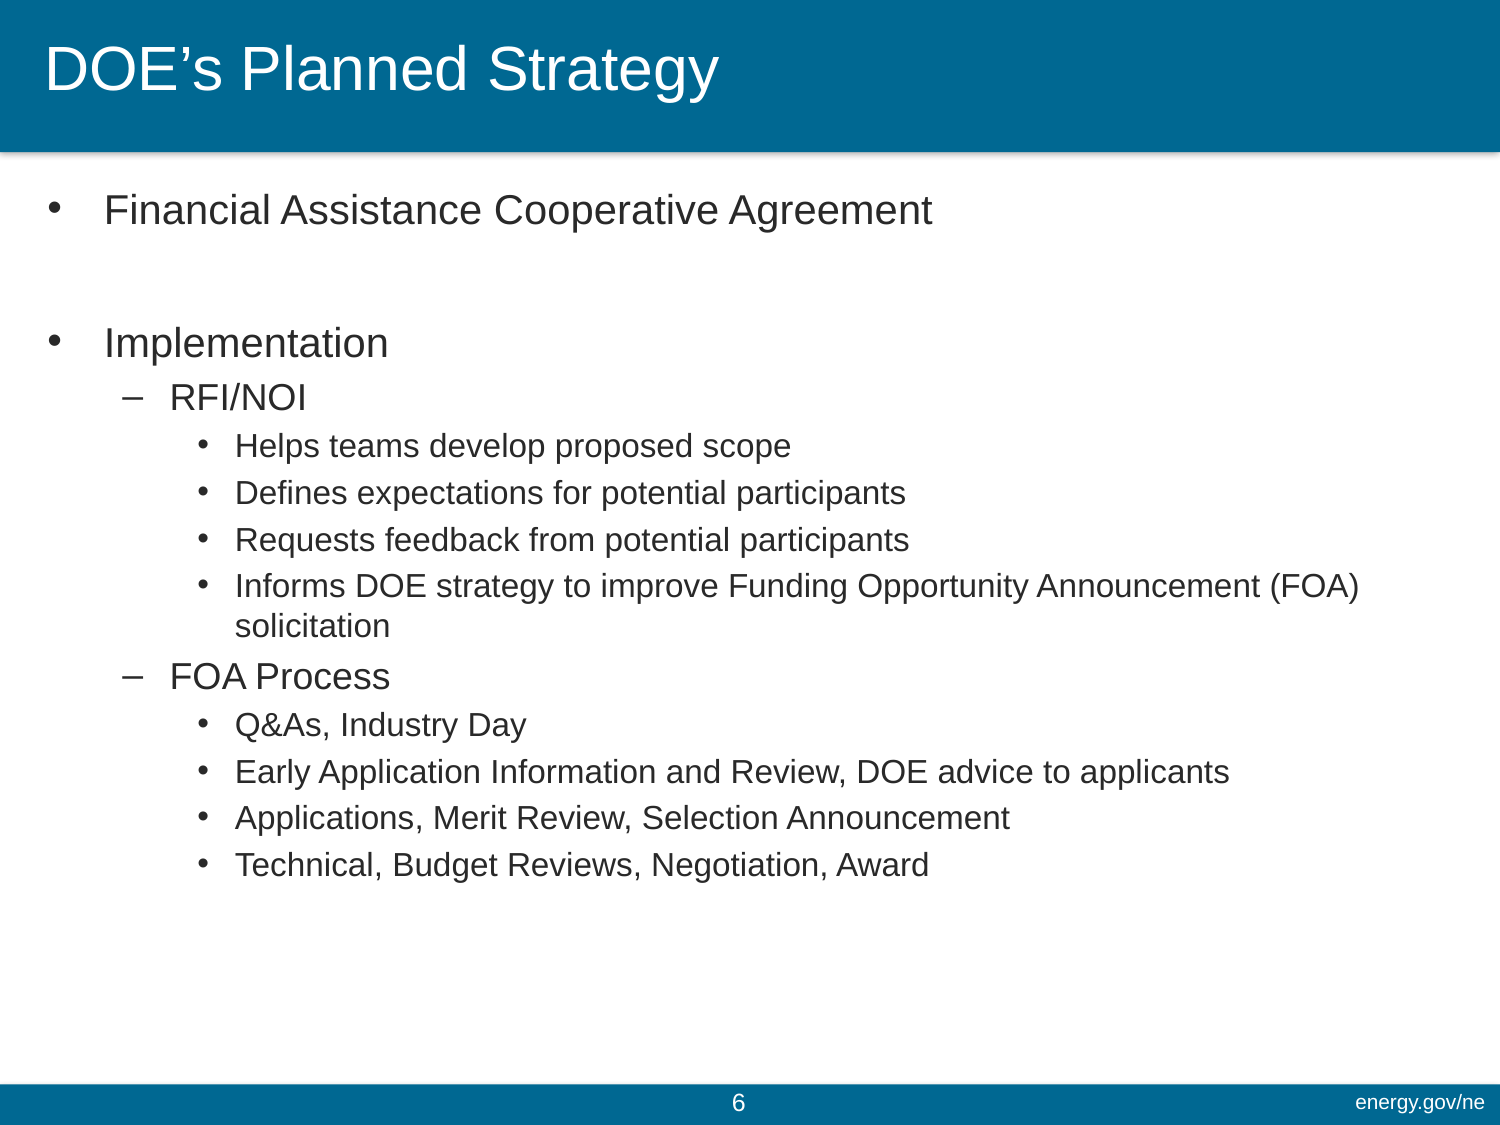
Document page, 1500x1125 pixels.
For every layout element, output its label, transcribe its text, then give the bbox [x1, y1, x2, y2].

list Financial Assistance Cooperative Agreement Implementation RFI/NOI Helps teams develop proposed scope Defines expectations for potential participants Requests feedback from potential participants Informs DOE strategy to improve Funding Opportunity Announcement (FOA) solicitation FOA Process Q&As, Industry Day Early Application Information and Review, DOE advice to applicants Applications, Merit Review, Selection Announcement Technical, Budget Reviews, Negotiation, Award [32, 174, 1451, 1062]
title DOE’s Planned Strategy [28, 0, 959, 149]
